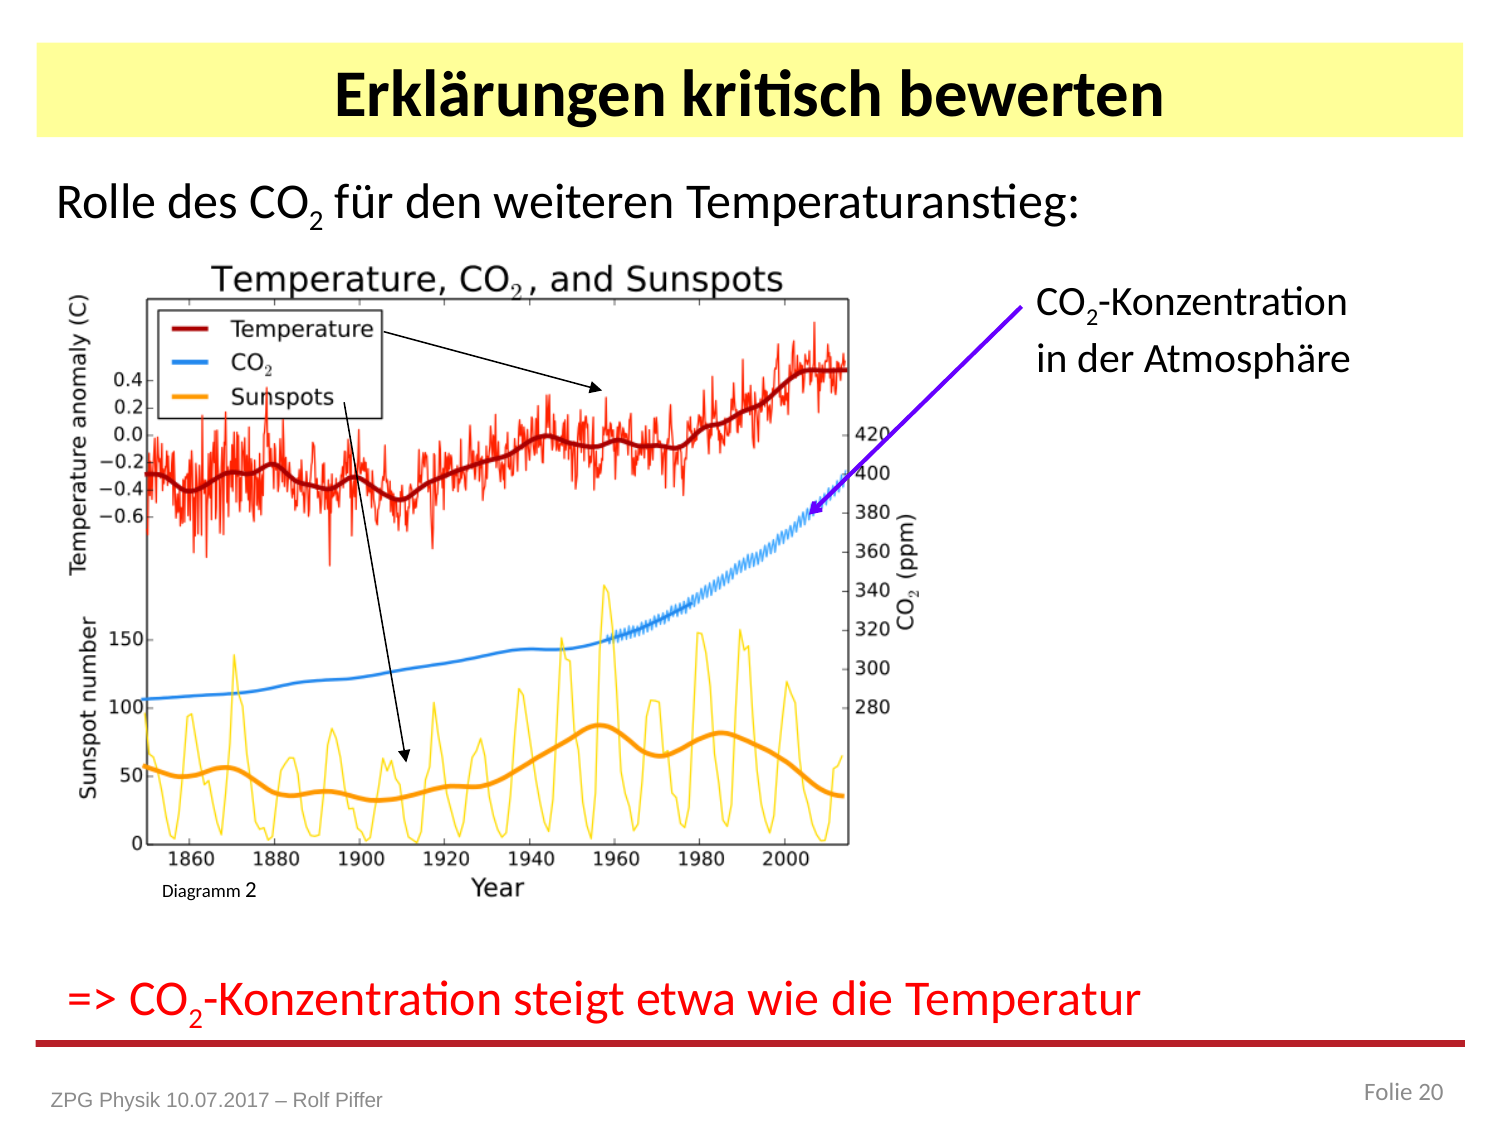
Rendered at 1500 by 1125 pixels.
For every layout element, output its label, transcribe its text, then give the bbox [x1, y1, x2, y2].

slide_number Folie 20 [1108, 1060, 1459, 1121]
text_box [808, 266, 1377, 515]
title Erklärungen kritisch bewerten [41, 42, 1459, 149]
text_box => CO2-Konzentration steigt etwa wie die Temperatur [53, 958, 1434, 1035]
footer ZPG Physik 10.07.2017 – Rolf Piffer [35, 1069, 768, 1125]
list Rolle des CO2 für den weiteren Temperaturanstieg: [41, 160, 1459, 244]
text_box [34, 231, 940, 941]
